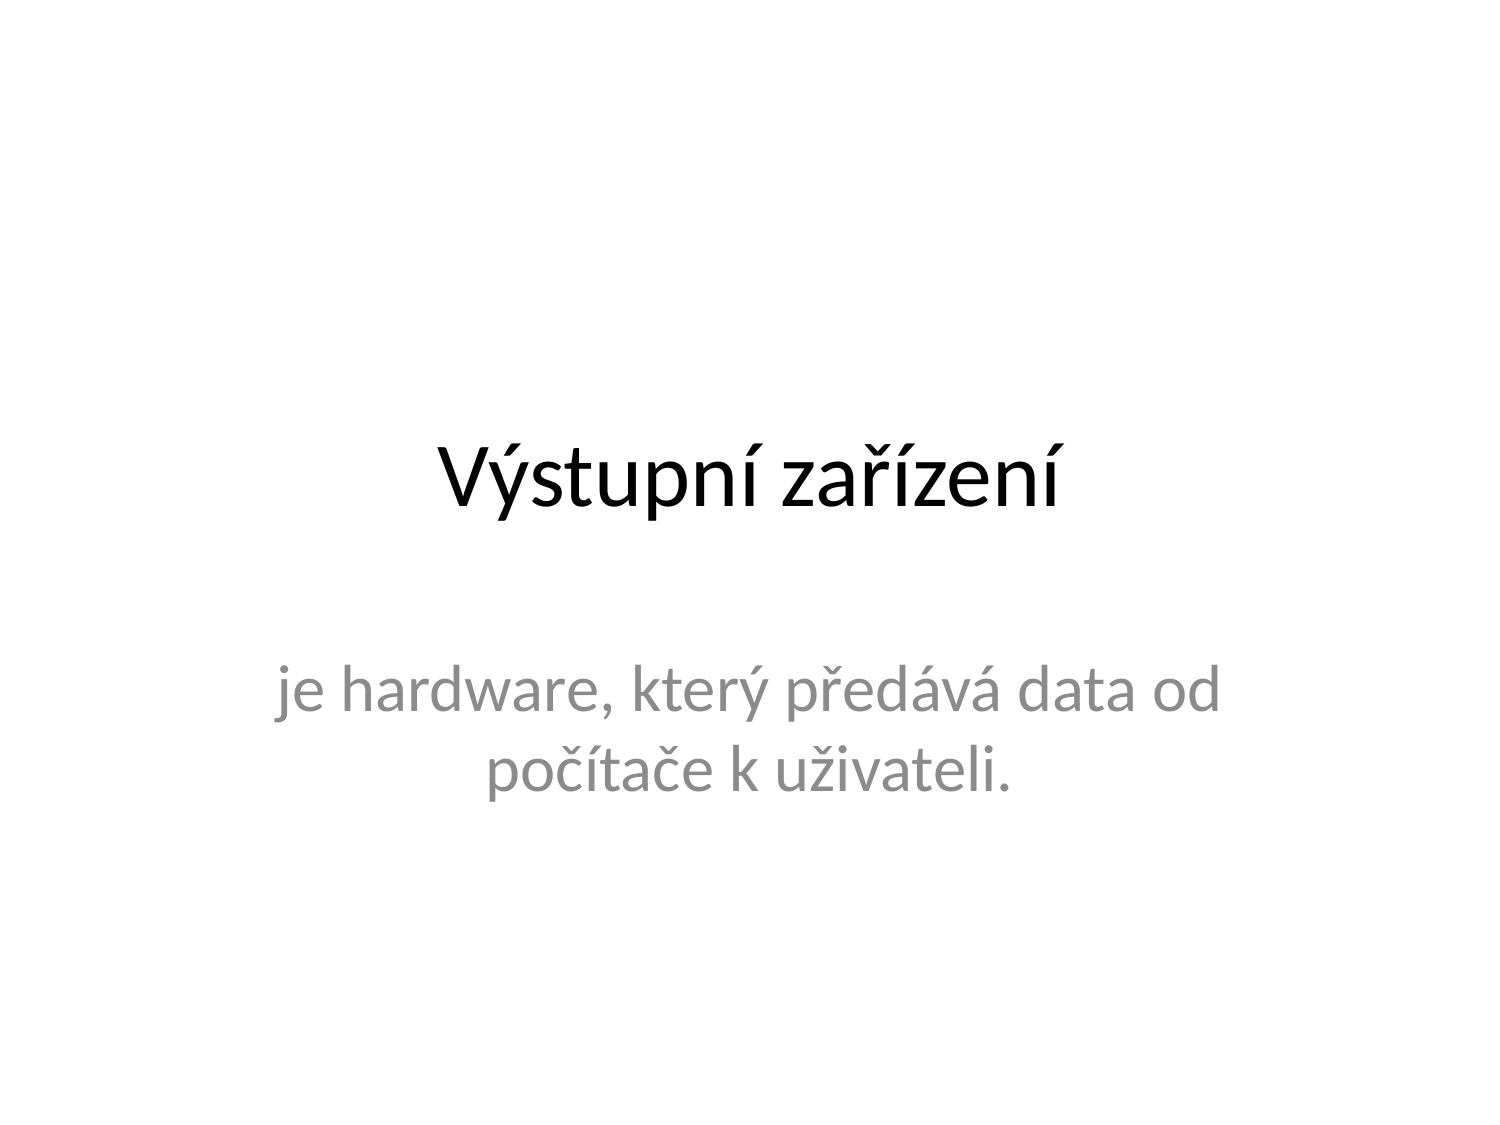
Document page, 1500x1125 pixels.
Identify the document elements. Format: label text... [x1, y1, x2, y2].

subtitle je hardware, který předává data od počítače k uživateli. [225, 637, 1275, 925]
title Výstupní zařízení [112, 349, 1388, 591]
